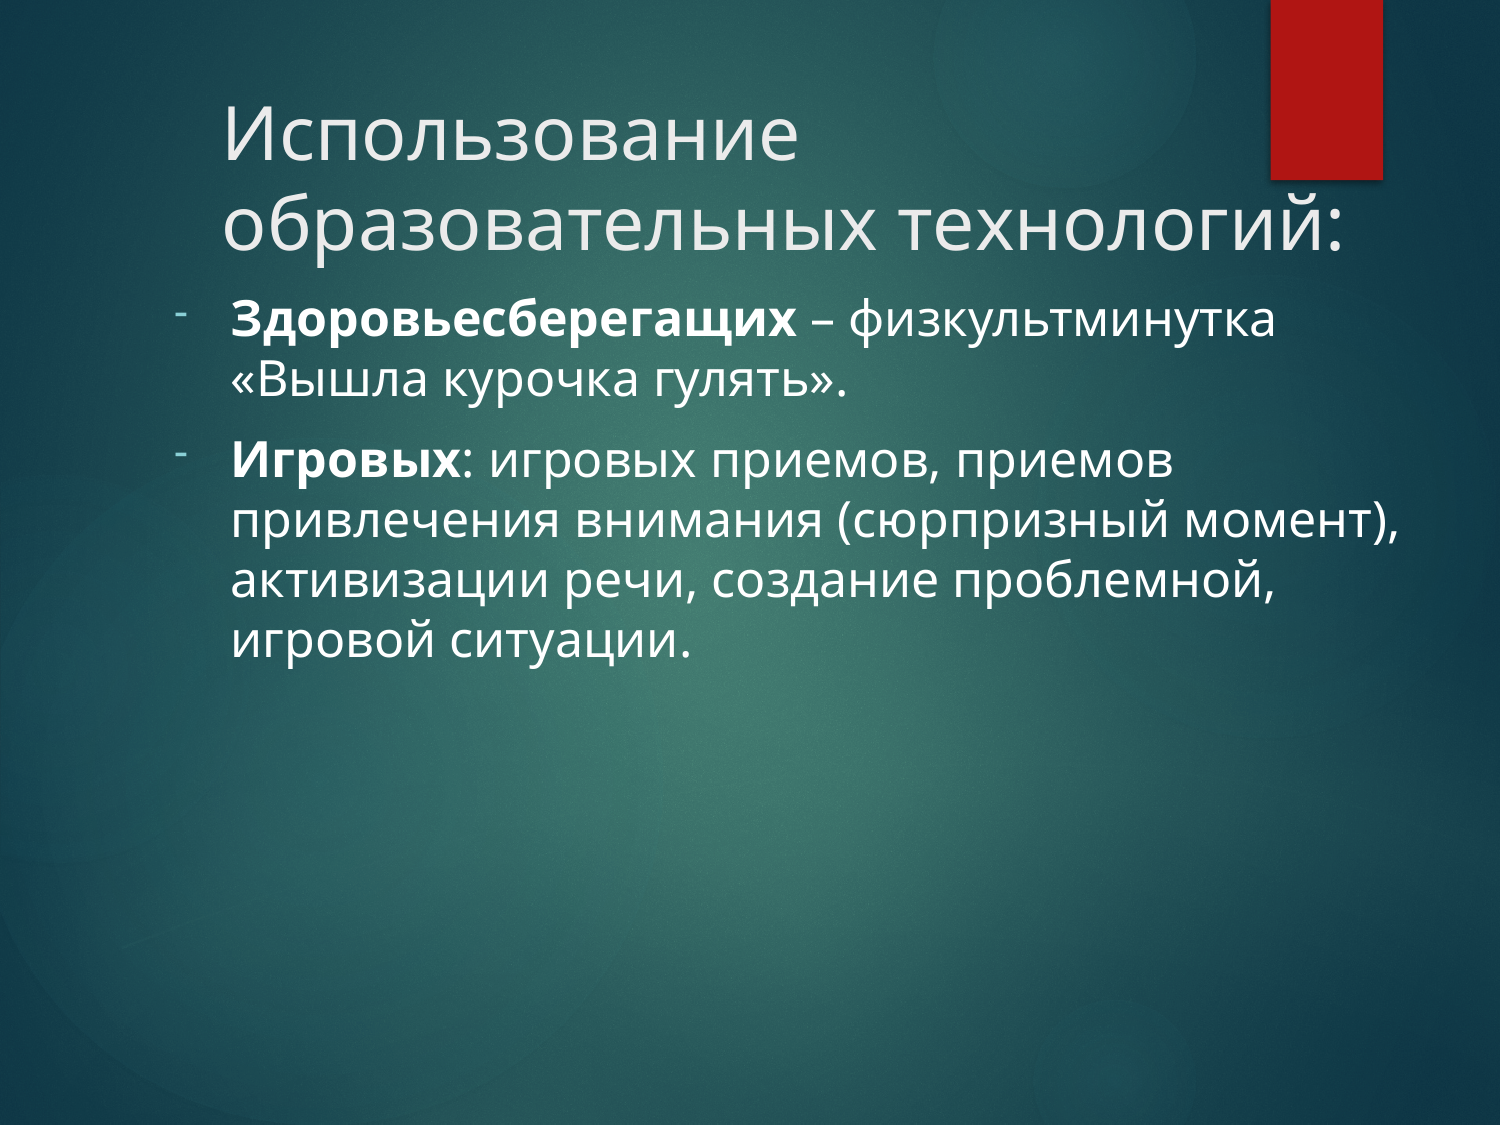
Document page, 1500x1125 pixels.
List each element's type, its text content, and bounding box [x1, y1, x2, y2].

title Использование образовательных технологий: [206, 78, 1437, 266]
list Здоровьесберегащих – физкультминутка «Вышла курочка гулять». Игровых: игровых приемов, приемов привлечения внимания (сюрпризный момент), активизации речи, создание проблемной, игровой ситуации. [159, 278, 1454, 1125]
